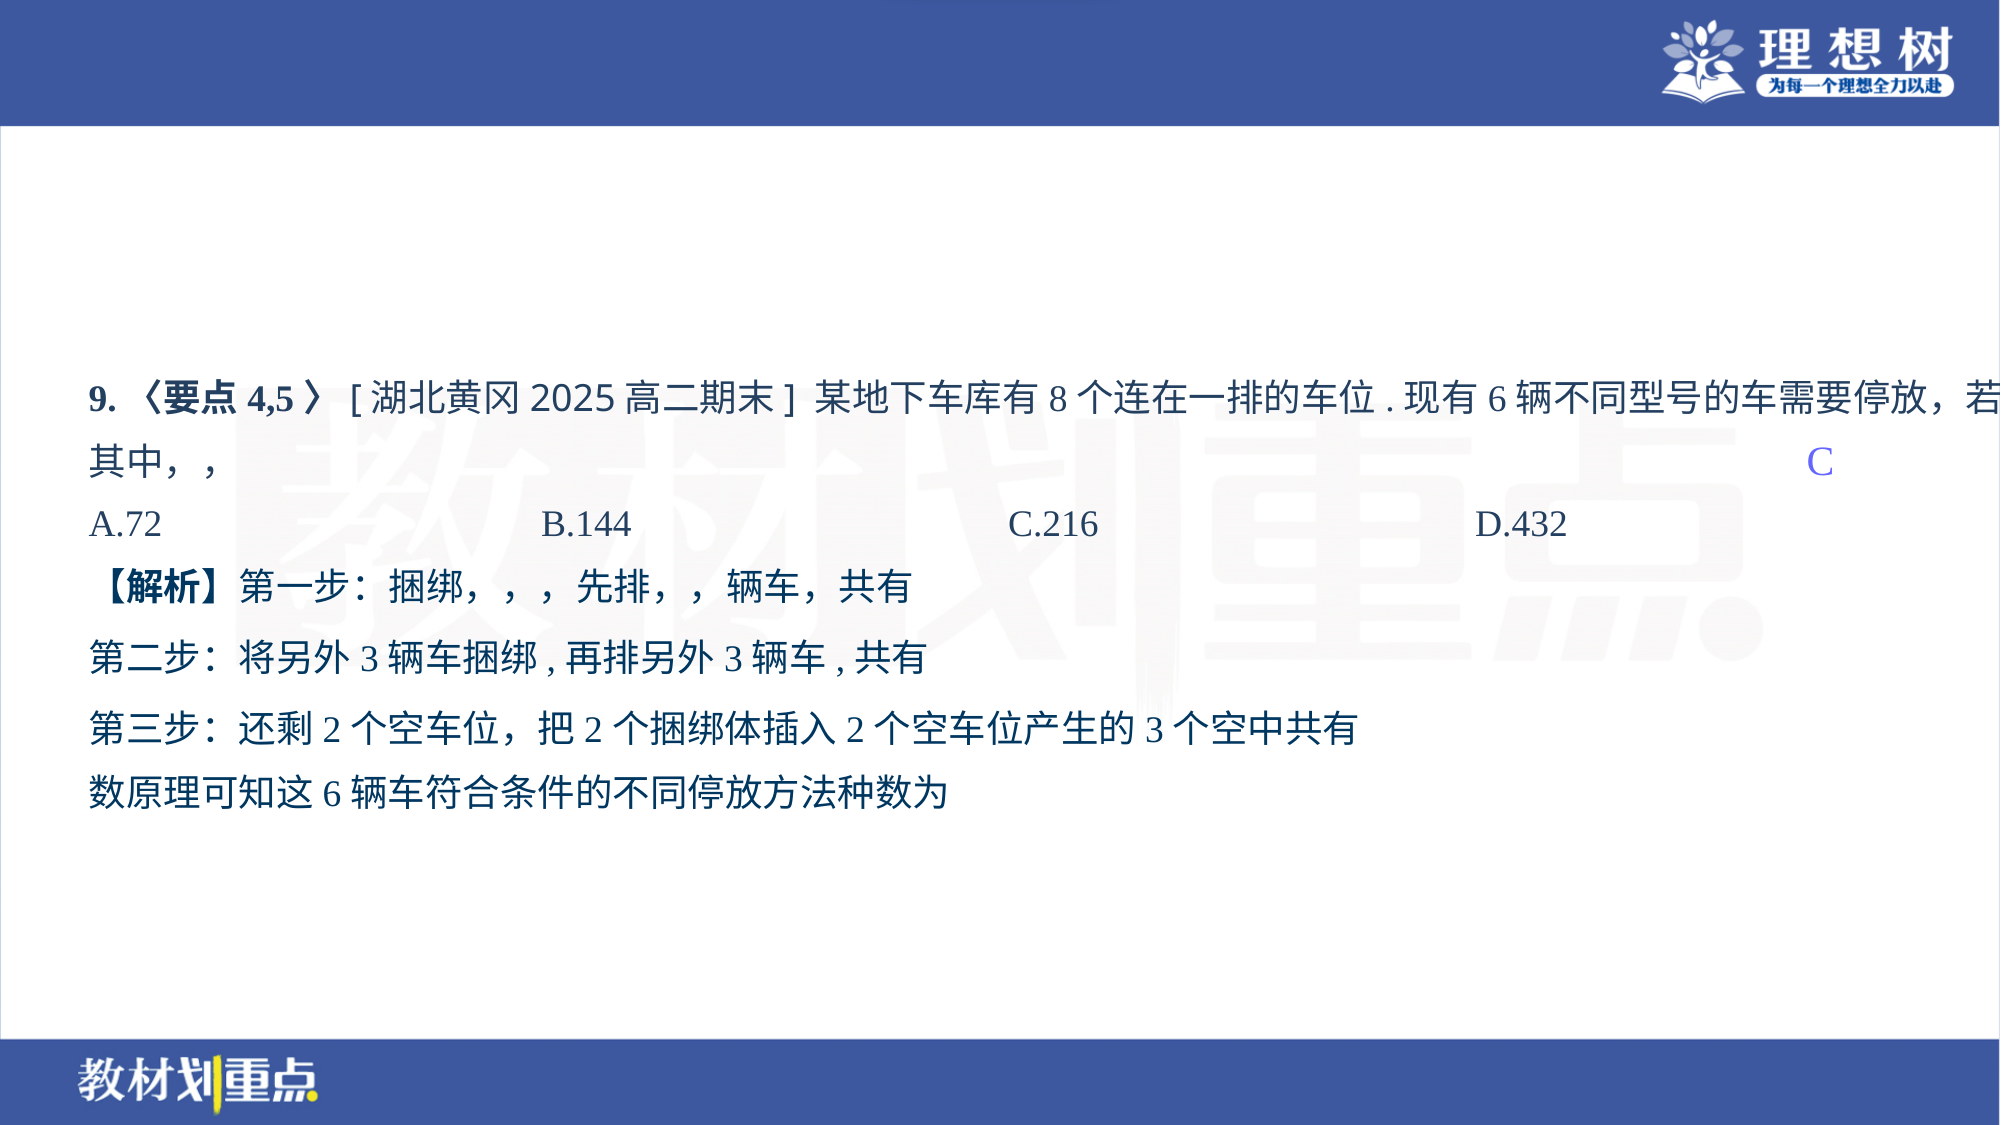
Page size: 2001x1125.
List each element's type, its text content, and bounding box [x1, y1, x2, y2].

picture [1977, 403, 1994, 410]
picture [0, 0, 2000, 1125]
text_box C [1791, 432, 1850, 477]
text_box A.72 B.144 C.216 D.432 [88, 477, 1911, 537]
